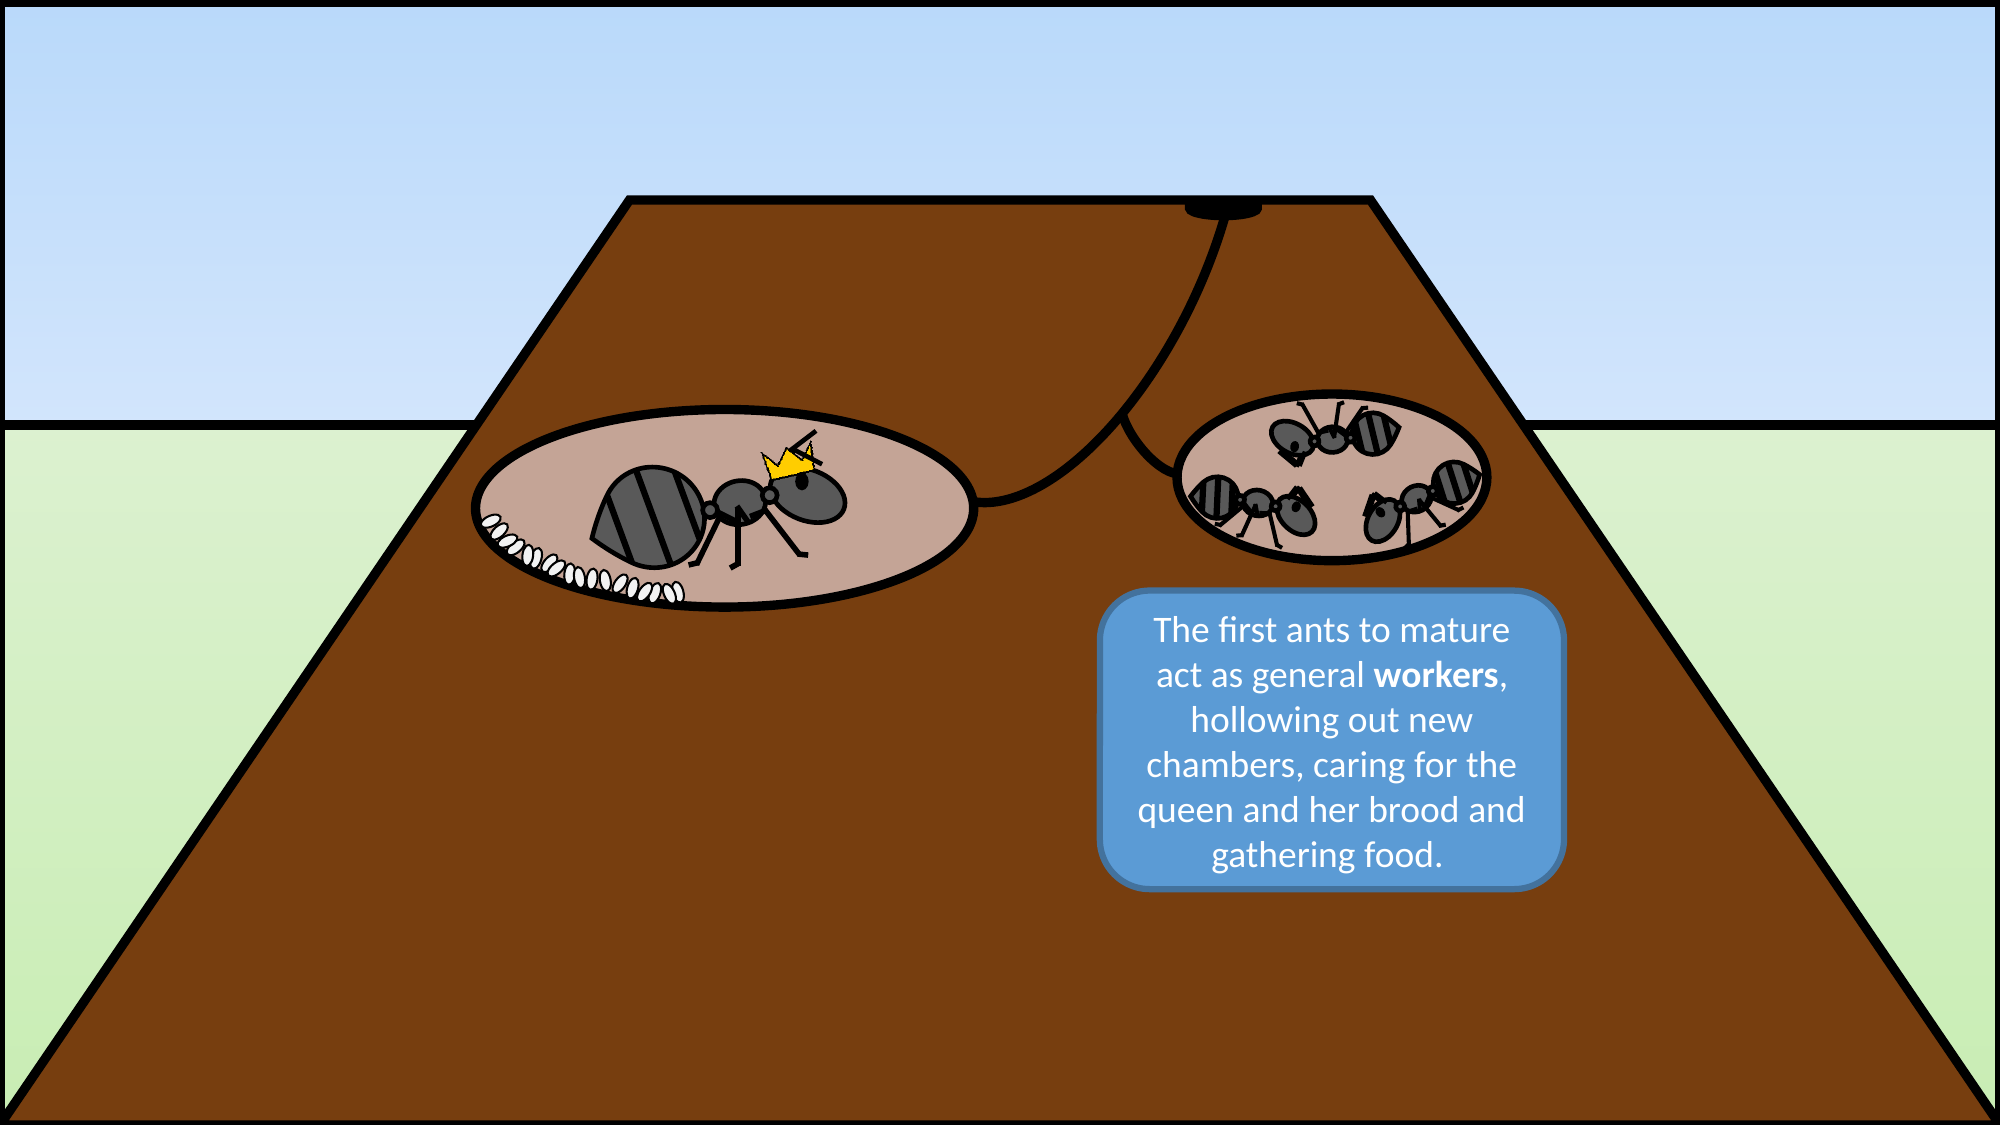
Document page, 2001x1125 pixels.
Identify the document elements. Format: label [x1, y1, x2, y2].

text_box [1099, 382, 1564, 890]
text_box [475, 0, 1258, 613]
text_box [0, 1, 2000, 1125]
